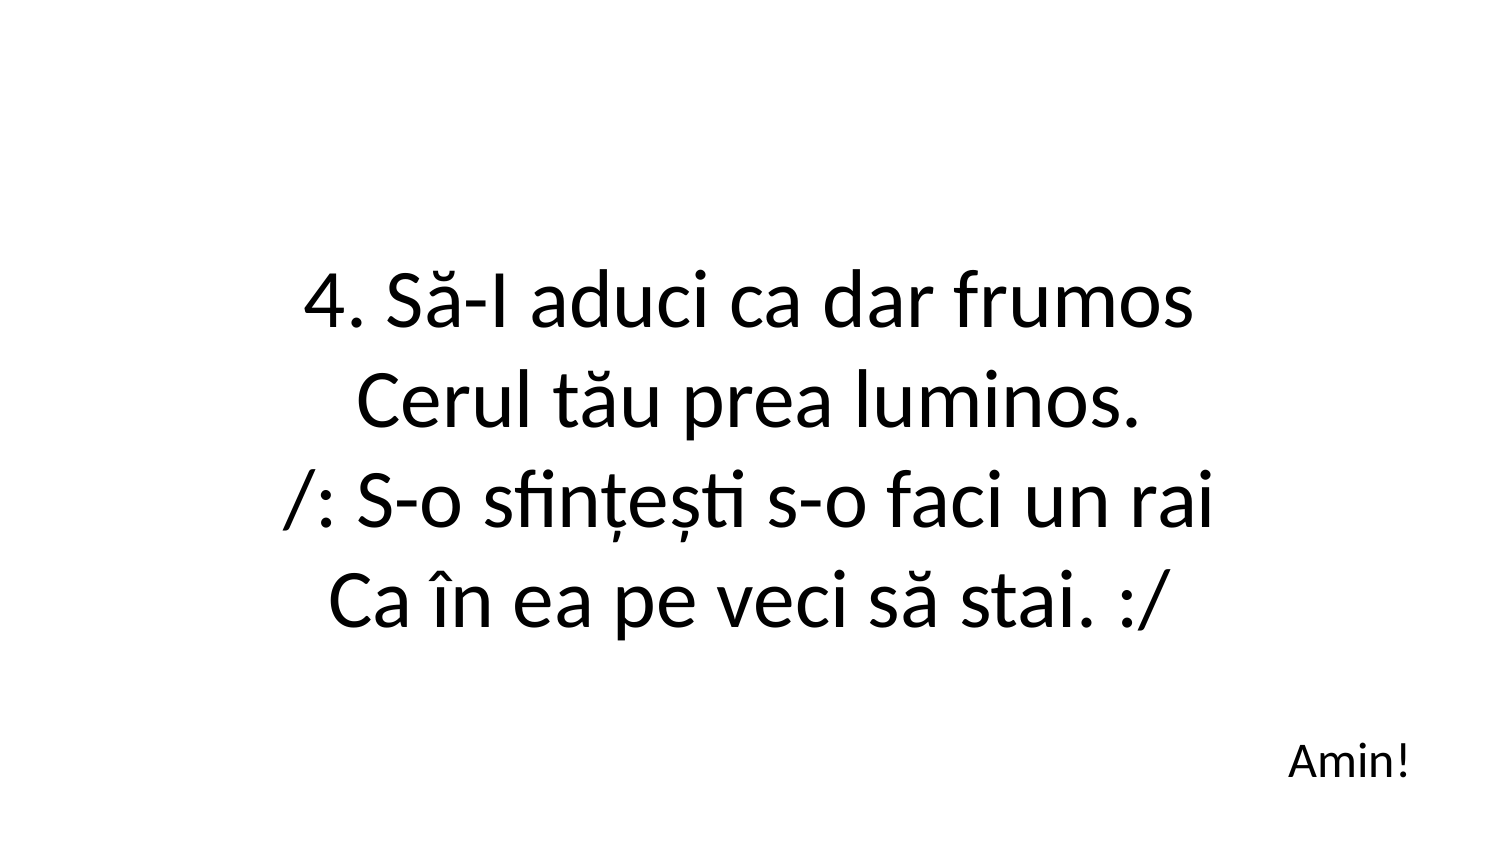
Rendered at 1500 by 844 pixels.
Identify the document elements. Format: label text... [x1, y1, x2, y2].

text_box Amin! [1273, 674, 1427, 795]
text_box 4. Să-I aduci ca dar frumos Cerul tău prea luminos. /: S-o sfințești s-o faci un rai Ca în ea pe veci să stai. :/ [268, 192, 1232, 652]
